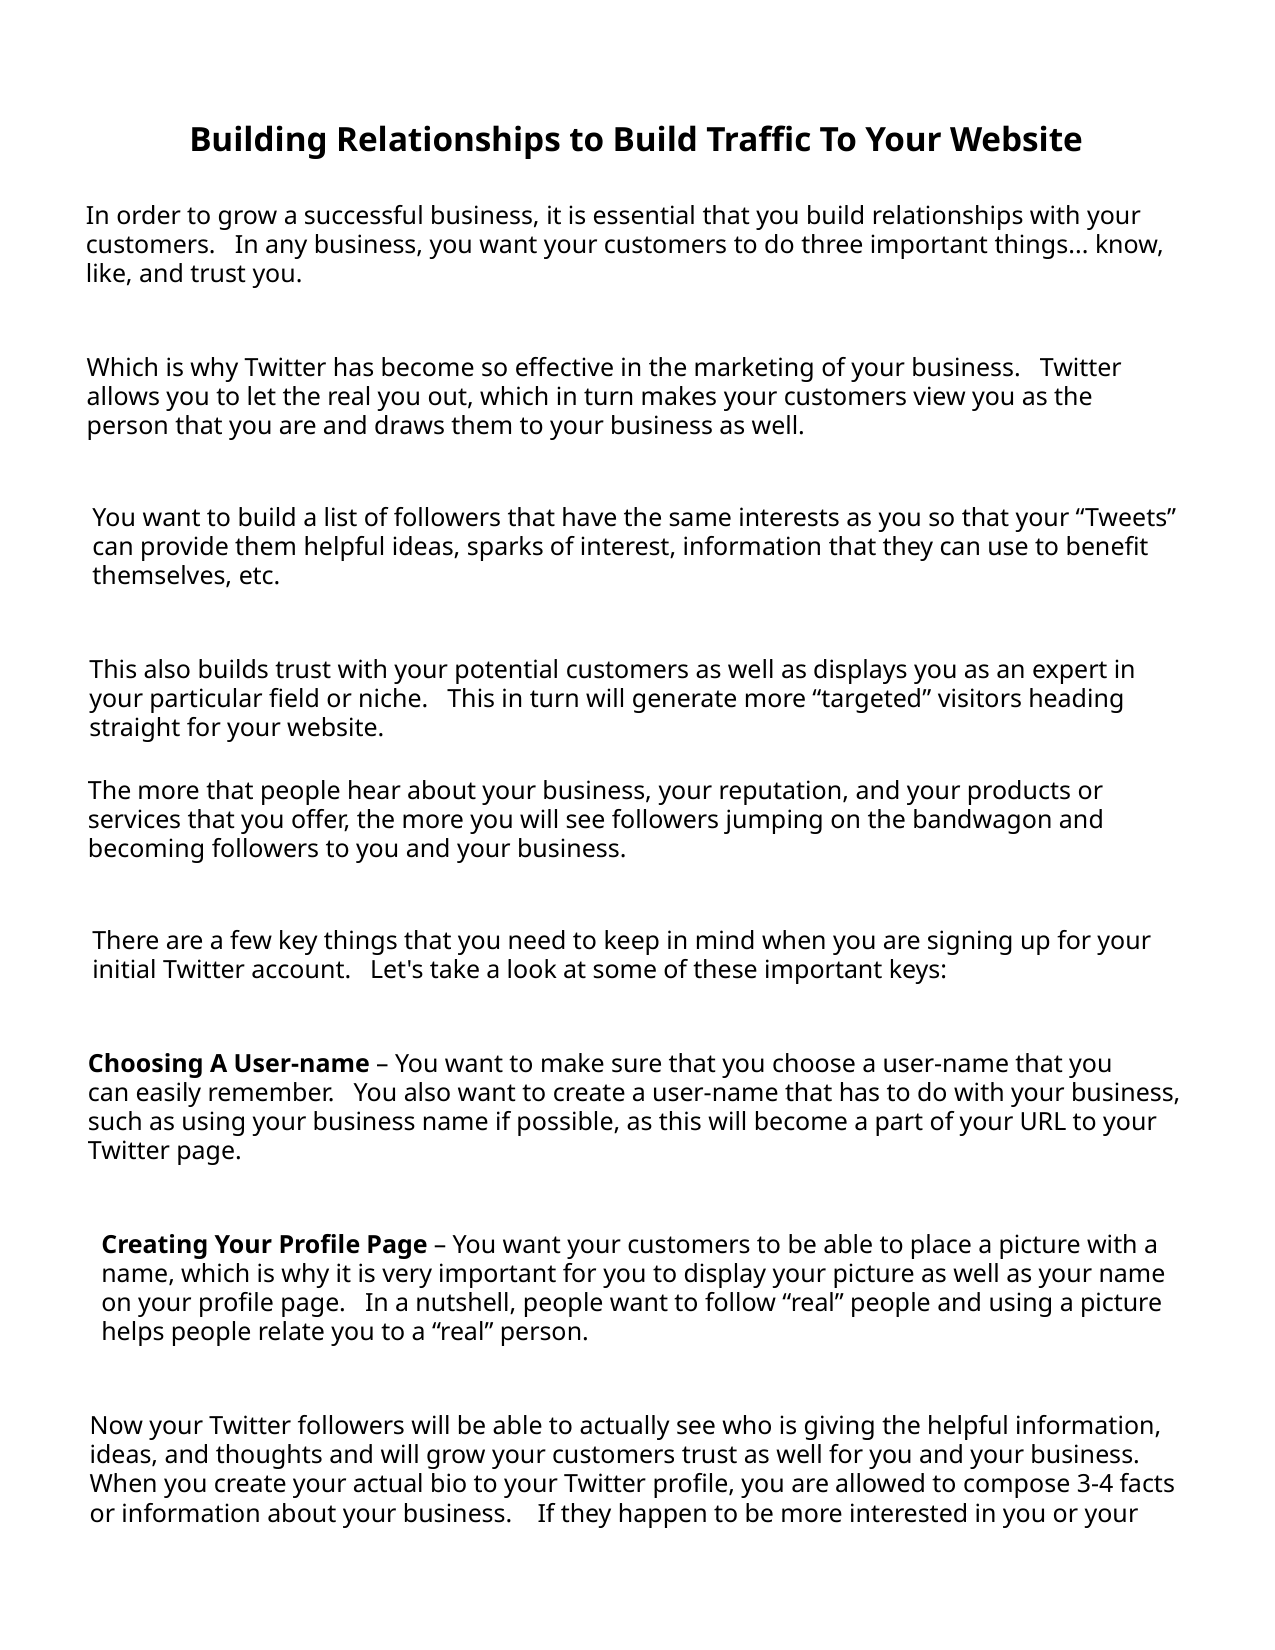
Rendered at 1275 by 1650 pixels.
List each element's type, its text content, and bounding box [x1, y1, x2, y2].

text_box Which is why Twitter has become so effective in the marketing of your business. Twitter allows you to let the real you out, which in turn makes your customers view you as the person that you are and draws them to your business as well. [86, 352, 1122, 447]
text_box Choosing A User-name – You want to make sure that you choose a user-name that you can easily remember. You also want to create a user-name that has to do with your business, such as using your business name if possible, as this will become a part of your URL to your Twitter page. [87, 1047, 1181, 1172]
text_box The more that people hear about your business, your reputation, and your products or services that you offer, the more you will see followers jumping on the bandwagon and becoming followers to you and your business. [87, 774, 1104, 870]
text_box This also builds trust with your potential customers as well as displays you as an expert in your particular field or niche. This in turn will generate more “targeted” visitors heading straight for your website. [89, 654, 1136, 749]
text_box Creating Your Profile Page – You want your customers to be able to place a picture with a name, which is why it is very important for you to display your picture as well as your name on your profile page. In a nutshell, people want to follow “real” people and using a picture helps people relate you to a “real” person. [101, 1229, 1166, 1354]
text_box In order to grow a successful business, it is essential that you build relationships with your customers. In any business, you want your customers to do three important things... know, like, and trust you. [85, 200, 1164, 295]
text_box You want to build a list of followers that have the same interests as you so that your “Tweets” can provide them helpful ideas, sparks of interest, information that they can use to benefit themselves, etc. [92, 502, 1177, 597]
text_box Now your Twitter followers will be able to actually see who is giving the helpful information, ideas, and thoughts and will grow your customers trust as well for you and your business. When you create your actual bio to your Twitter profile, you are allowed to compose 3-4 facts or information about your business. If they happen to be more interested in you or your [89, 1410, 1176, 1535]
text_box There are a few key things that you need to keep in mind when you are signing up for your initial Twitter account. Let's take a look at some of these important keys: [92, 924, 1152, 991]
text_box Building Relationships to Build Traffic To Your Website [189, 118, 1084, 166]
